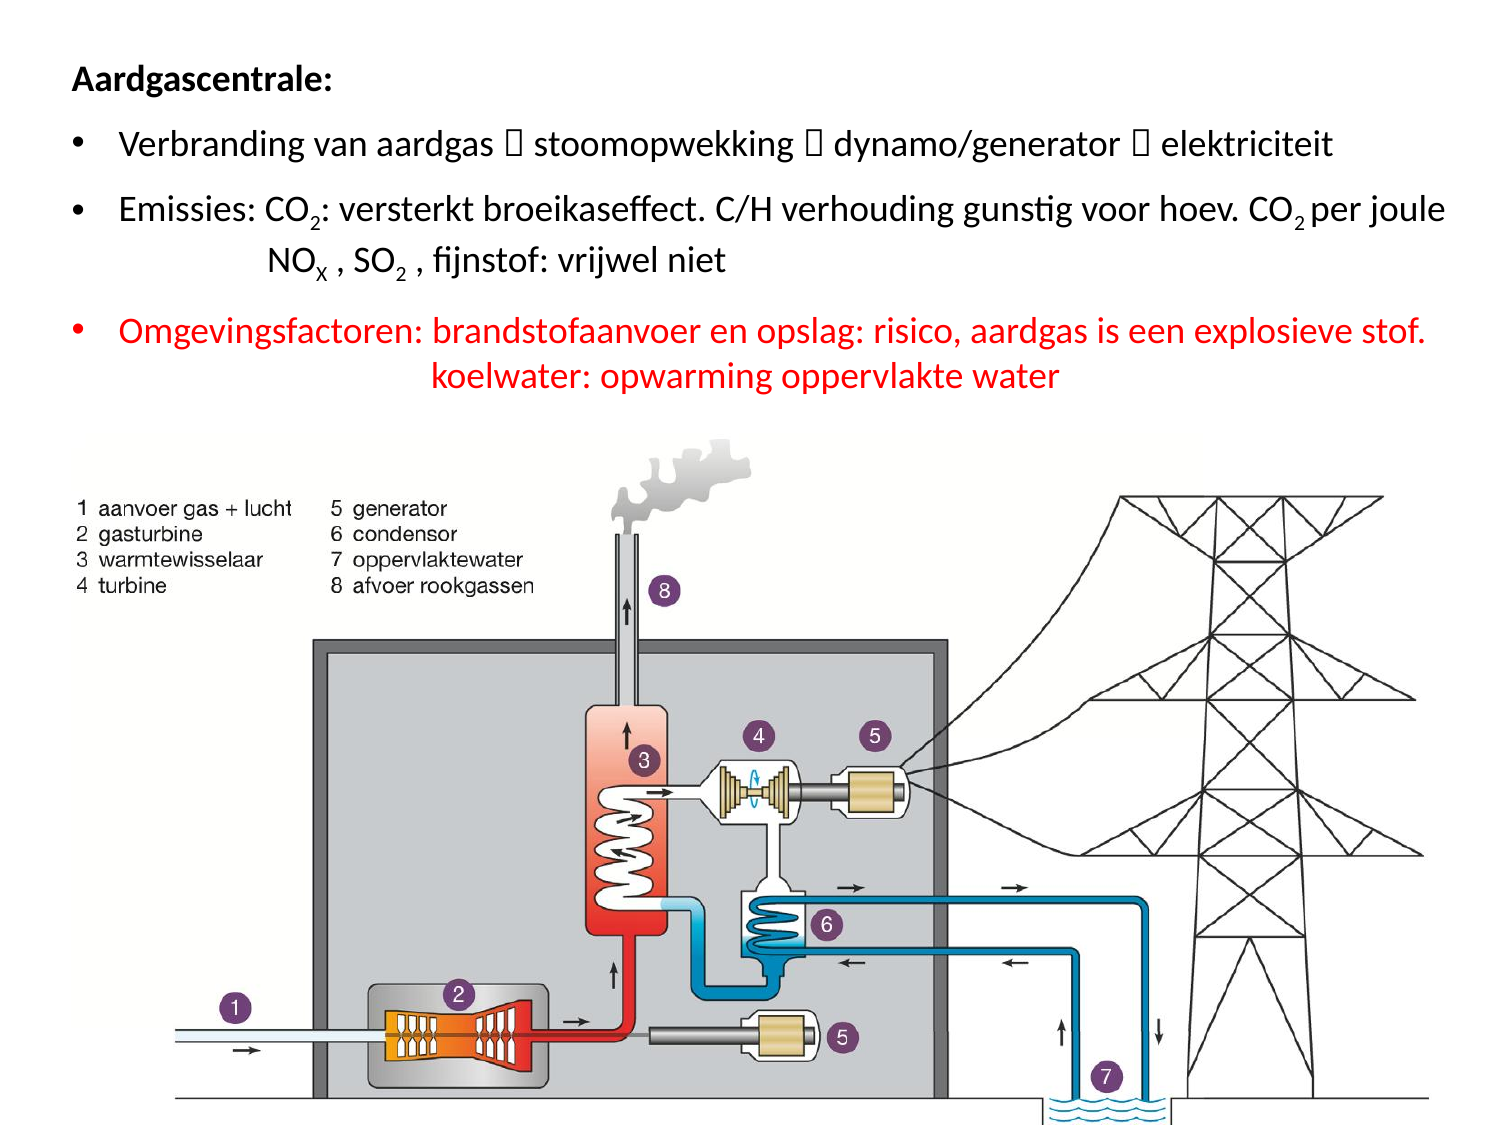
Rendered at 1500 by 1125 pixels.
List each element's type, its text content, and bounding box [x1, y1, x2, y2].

picture [68, 419, 1432, 1125]
text_box Aardgascentrale: Verbranding van aardgas  stoomopwekking  dynamo/generator  elektriciteit Emissies: CO2: versterkt broeikaseffect. C/H verhouding gunstig voor hoev. CO2 per joule NOX , SO2 , fijnstof: vrijwel niet Omgevingsfactoren: brandstofaanvoer en opslag: risico, aardgas is een explosieve stof. koelwater: opwarming oppervlakte water [56, 46, 1489, 424]
